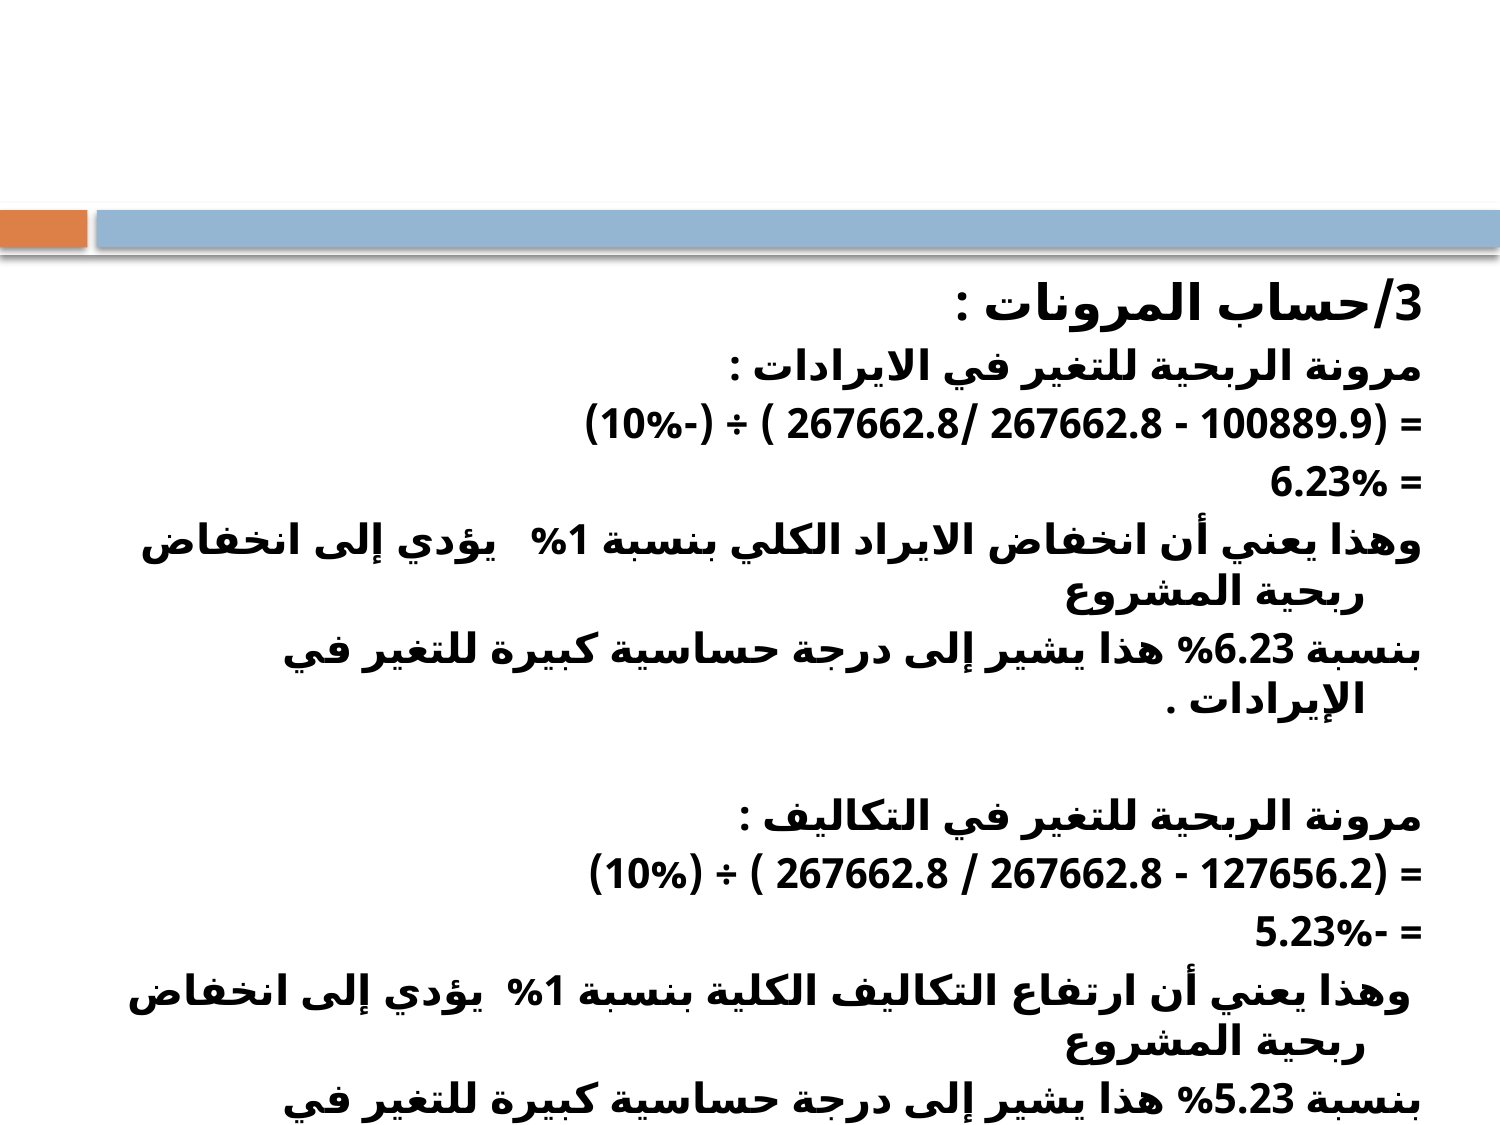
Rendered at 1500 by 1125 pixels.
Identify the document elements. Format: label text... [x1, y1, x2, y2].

list 3/حساب المرونات : مرونة الربحية للتغير في الايرادات : = (100889.9 - 267662.8 /267662.8 ) ÷ (-10%) = 6.23% وهذا يعني أن انخفاض الايراد الكلي بنسبة 1% يؤدي إلى انخفاض ربحية المشروع بنسبة 6.23% هذا يشير إلى درجة حساسية كبيرة للتغير في الإيرادات . مرونة الربحية للتغير في التكاليف : = (127656.2 - 267662.8 / 267662.8 ) ÷ (10%) = -5.23% وهذا يعني أن ارتفاع التكاليف الكلية بنسبة 1% يؤدي إلى انخفاض ربحية المشروع بنسبة 5.23% هذا يشير إلى درجة حساسية كبيرة للتغير في التكاليف . [100, 262, 1438, 1000]
